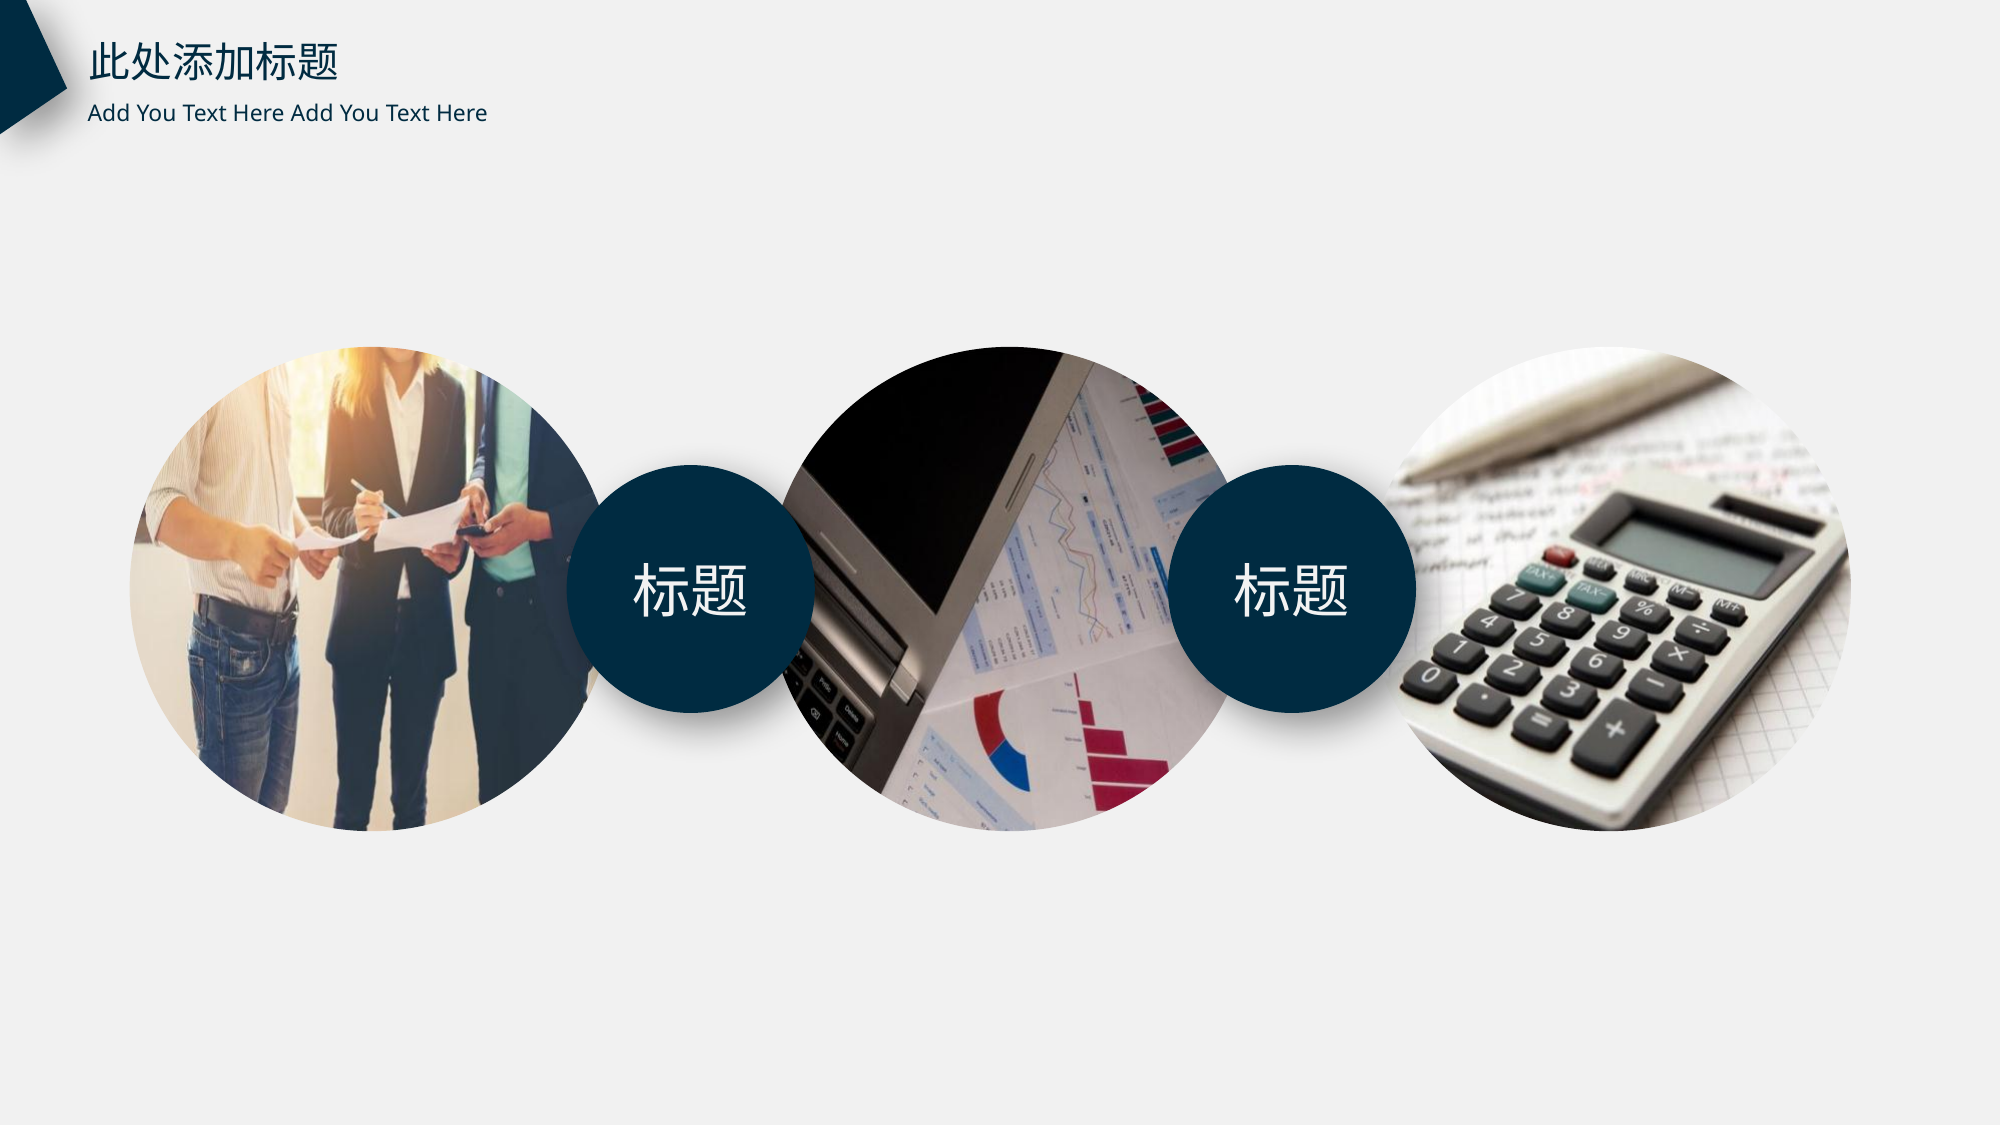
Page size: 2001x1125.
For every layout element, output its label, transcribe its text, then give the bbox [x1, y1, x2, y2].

text_box [129, 346, 597, 832]
text_box 标题 [1167, 465, 1417, 713]
text_box [0, 0, 68, 135]
text_box 标题 [566, 465, 815, 713]
text_box Add You Text Here Add You Text Here [82, 83, 532, 134]
text_box [1392, 346, 1851, 832]
text_box [792, 346, 1225, 832]
text_box 此处添加标题 [77, 28, 355, 83]
